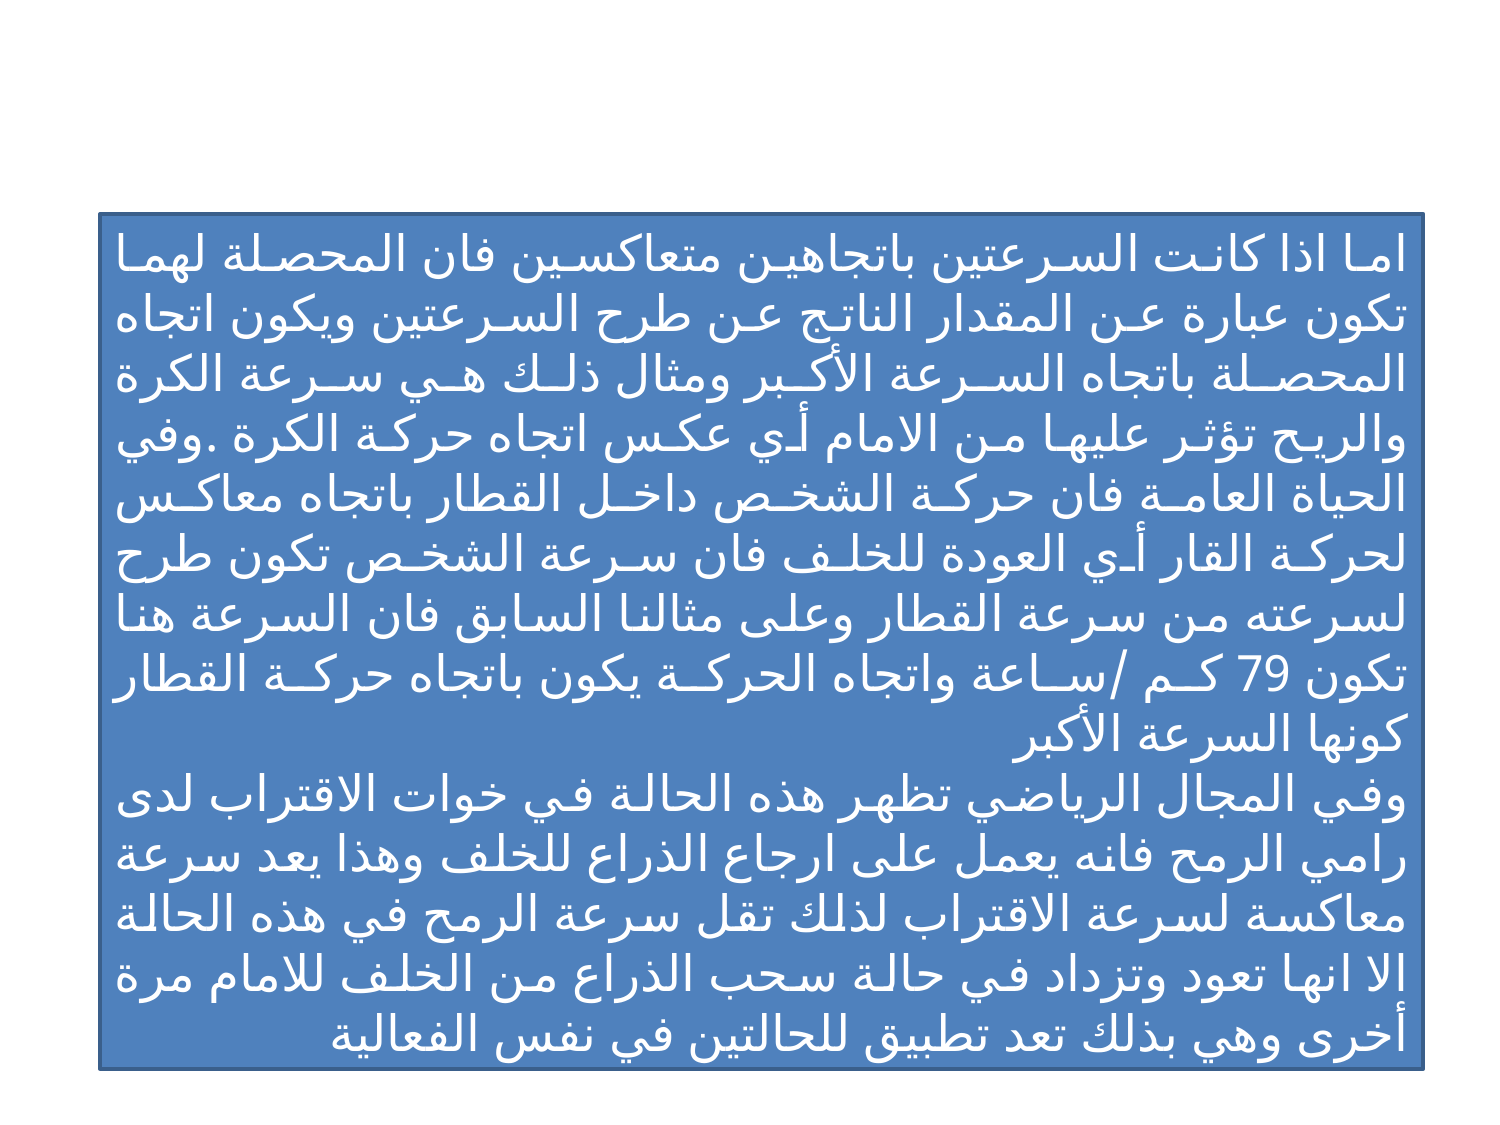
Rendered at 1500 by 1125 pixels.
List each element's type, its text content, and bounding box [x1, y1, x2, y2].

text_box اما اذا كانت السرعتين باتجاهين متعاكسين فان المحصلة لهما تكون عبارة عن المقدار الناتج عن طرح السرعتين ويكون اتجاه المحصلة باتجاه السرعة الأكبر ومثال ذلك هي سرعة الكرة والريح تؤثر عليها من الامام أي عكس اتجاه حركة الكرة .وفي الحياة العامة فان حركة الشخص داخل القطار باتجاه معاكس لحركة القار أي العودة للخلف فان سرعة الشخص تكون طرح لسرعته من سرعة القطار وعلى مثالنا السابق فان السرعة هنا تكون 79 كم /ساعة واتجاه الحركة يكون باتجاه حركة القطار كونها السرعة الأكبر وفي المجال الرياضي تظهر هذه الحالة في خوات الاقتراب لدى رامي الرمح فانه يعمل على ارجاع الذراع للخلف وهذا يعد سرعة معاكسة لسرعة الاقتراب لذلك تقل سرعة الرمح في هذه الحالة الا انها تعود وتزداد في حالة سحب الذراع من الخلف للامام مرة أخرى وهي بذلك تعد تطبيق للحالتين في نفس الفعالية [98, 212, 1425, 1071]
